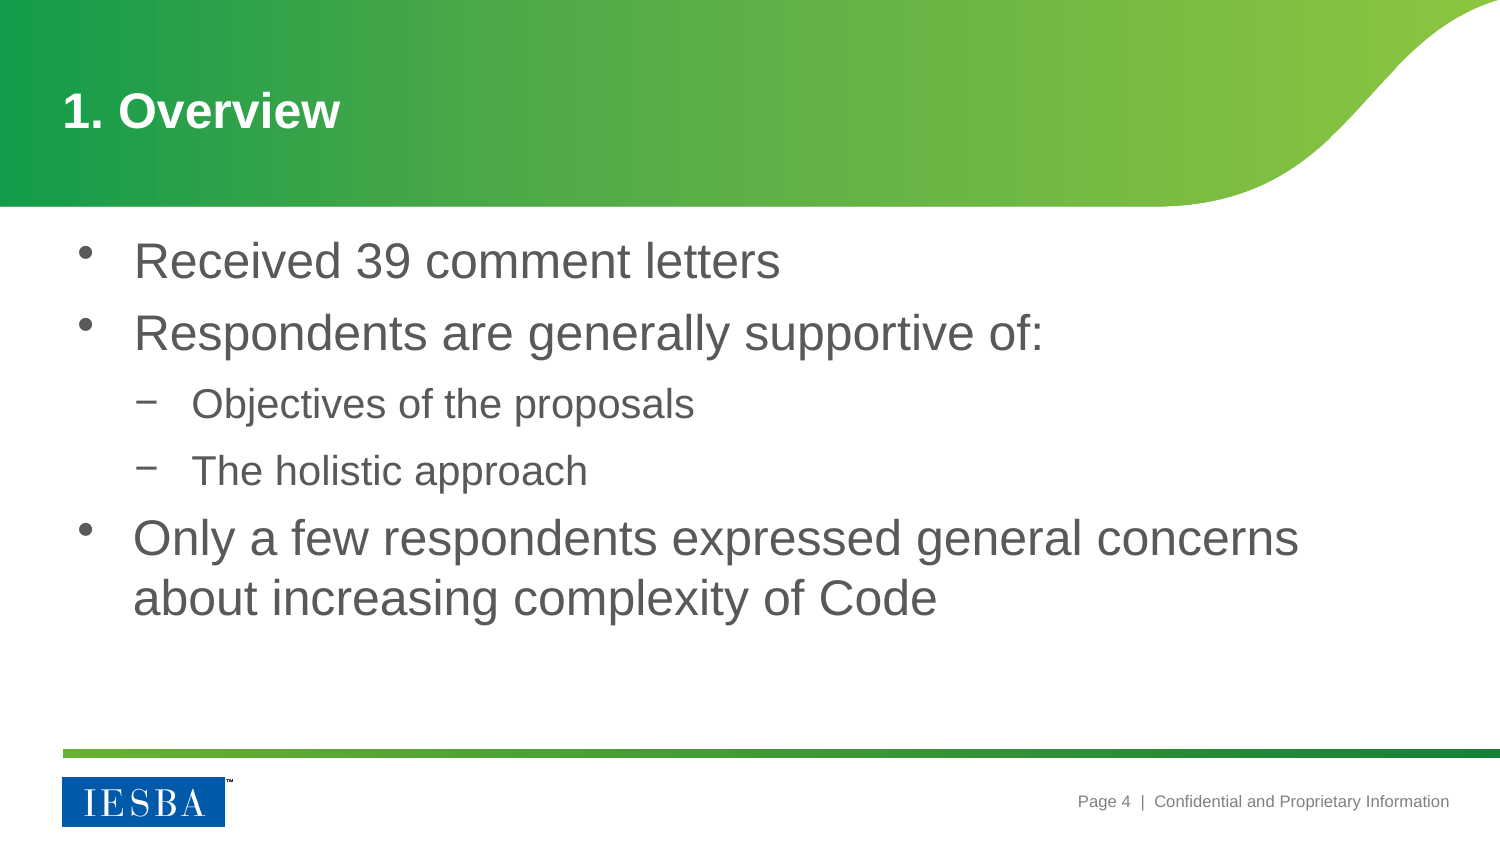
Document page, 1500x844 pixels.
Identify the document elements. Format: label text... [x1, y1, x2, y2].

list Received 39 comment letters Respondents are generally supportive of: Objectives of the proposals The holistic approach Only a few respondents expressed general concerns about increasing complexity of Code [62, 220, 1450, 724]
title 1. Overview [62, 75, 1300, 142]
picture [62, 777, 233, 827]
picture [0, 0, 1500, 207]
